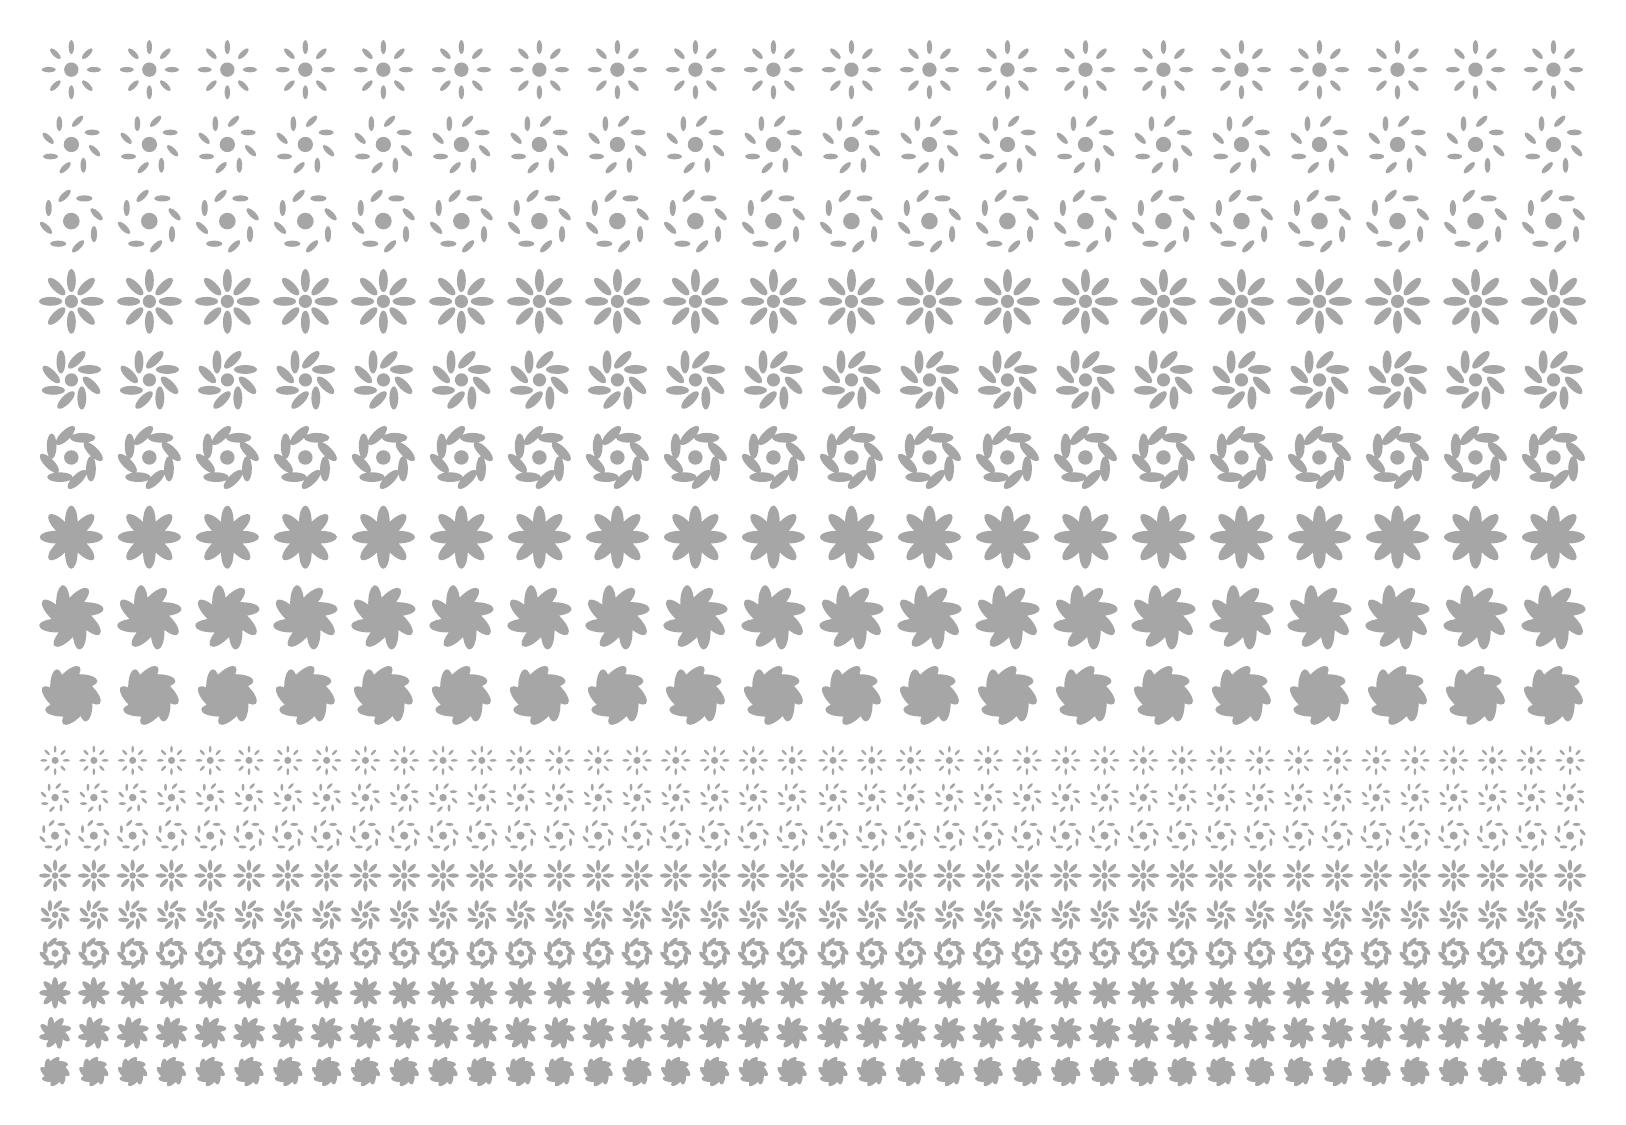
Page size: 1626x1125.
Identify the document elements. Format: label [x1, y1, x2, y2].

text_box [38, 859, 1587, 892]
text_box [39, 820, 1586, 852]
text_box [39, 977, 1586, 1009]
text_box [39, 425, 1586, 490]
text_box [39, 505, 1586, 569]
text_box [41, 665, 1583, 725]
text_box [39, 268, 1586, 334]
text_box [41, 40, 1584, 100]
text_box [40, 783, 1585, 812]
text_box [39, 189, 1585, 253]
text_box [41, 350, 1584, 410]
text_box [40, 1056, 1585, 1087]
text_box [40, 745, 1585, 776]
text_box [39, 585, 1586, 650]
text_box [39, 1016, 1587, 1049]
text_box [42, 115, 1583, 174]
text_box [40, 899, 1585, 930]
text_box [39, 937, 1586, 969]
